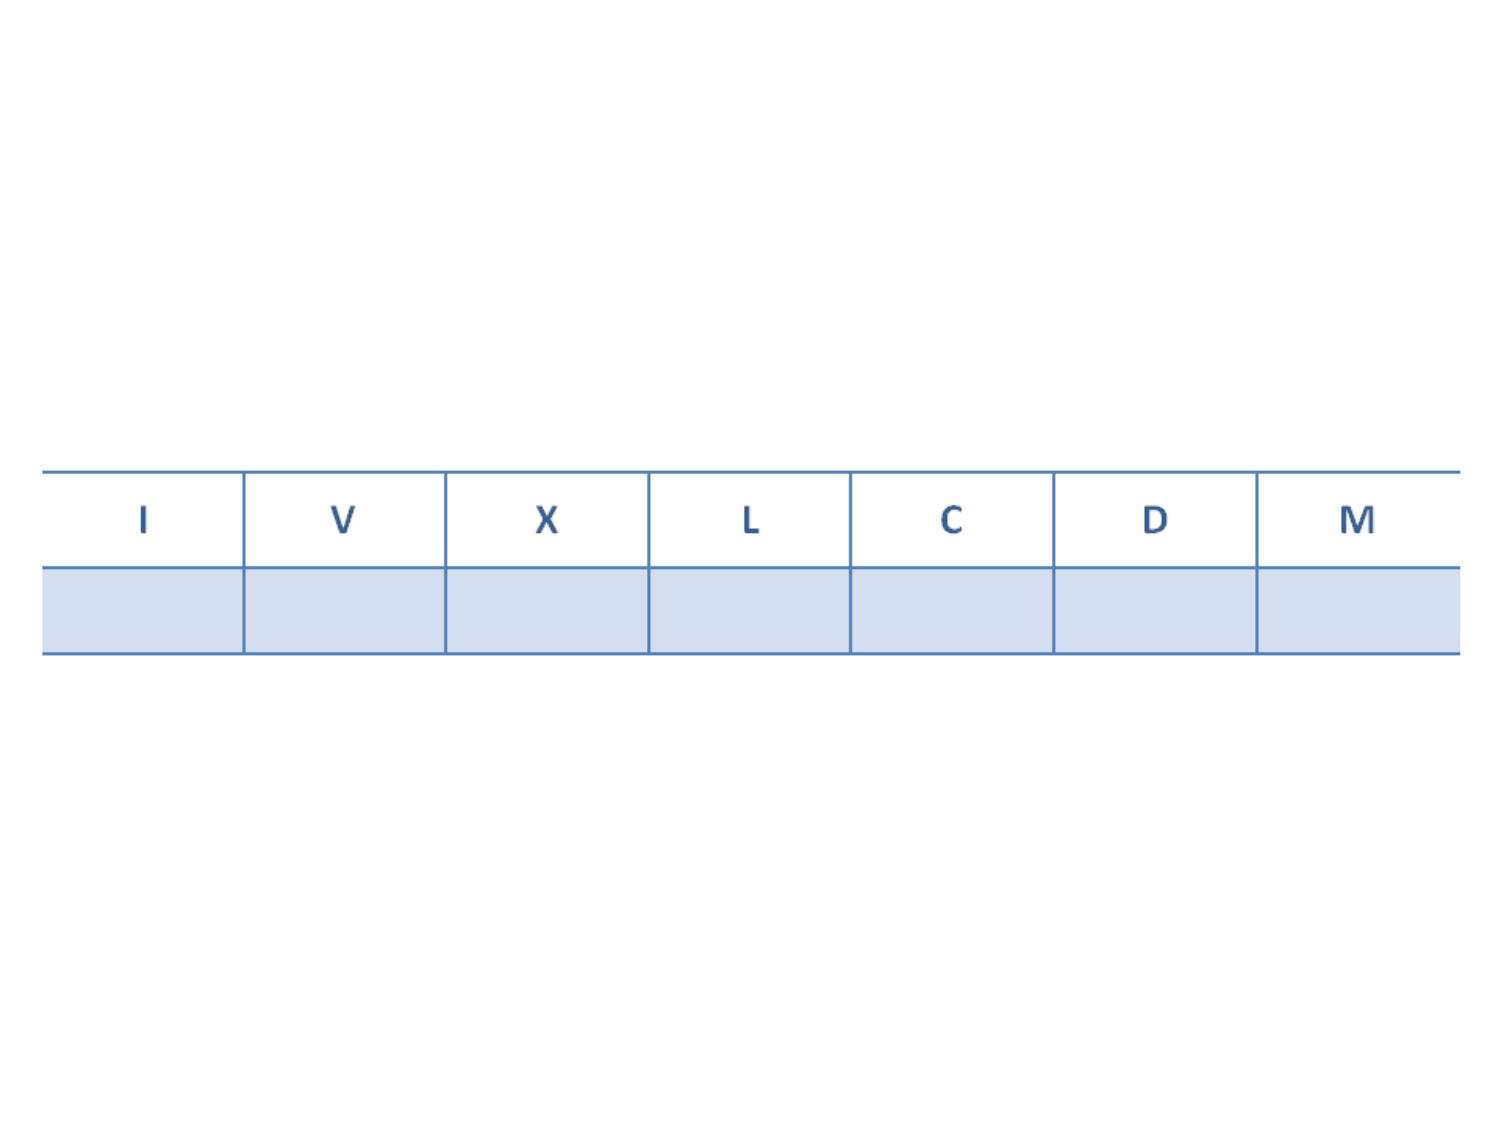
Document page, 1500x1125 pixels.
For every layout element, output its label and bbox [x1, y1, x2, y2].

picture [27, 459, 1473, 665]
